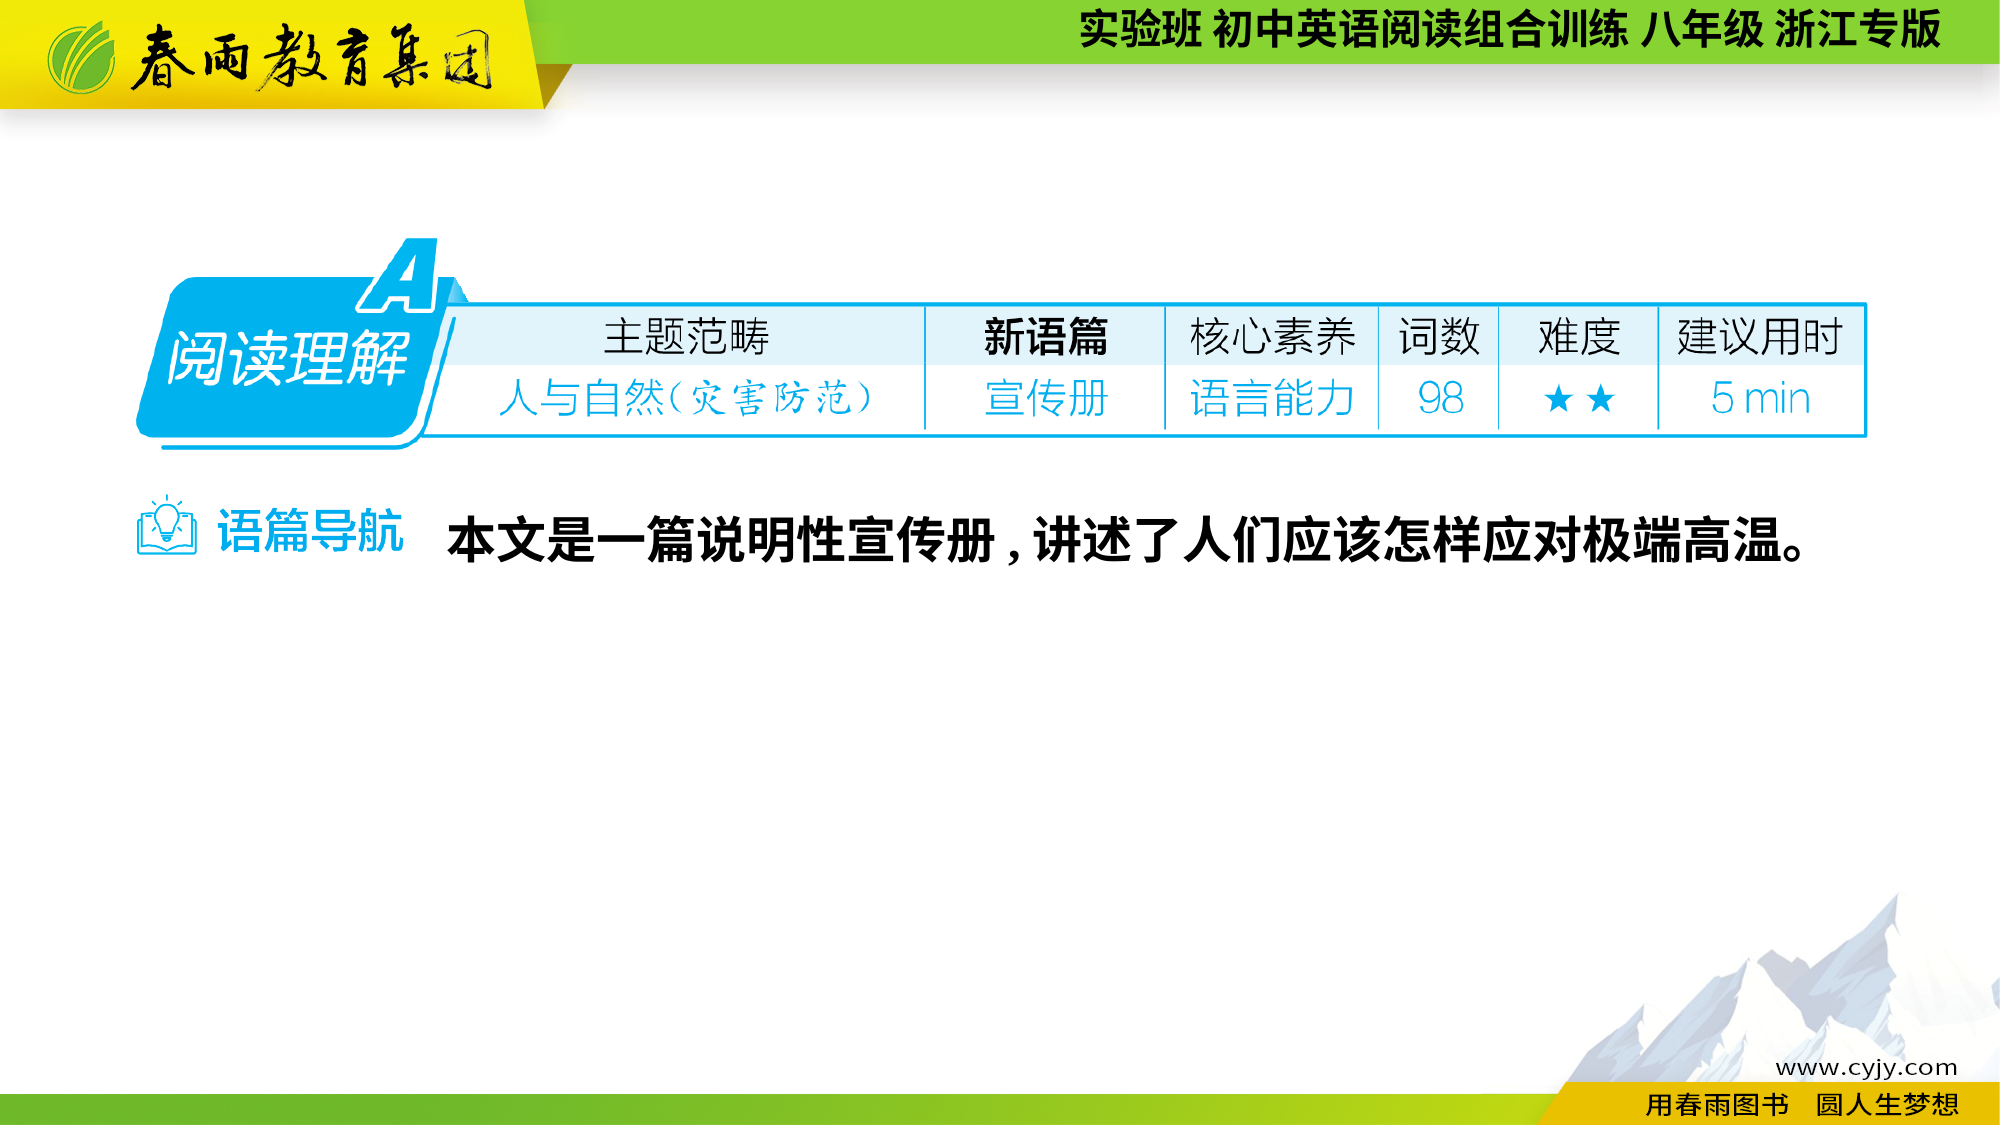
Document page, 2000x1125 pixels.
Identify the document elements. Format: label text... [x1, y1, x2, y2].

list 本文是一篇说明性宣传册,讲述了人们应该怎样应对极端高温。 [59, 471, 1944, 566]
picture [0, 0, 2000, 1125]
